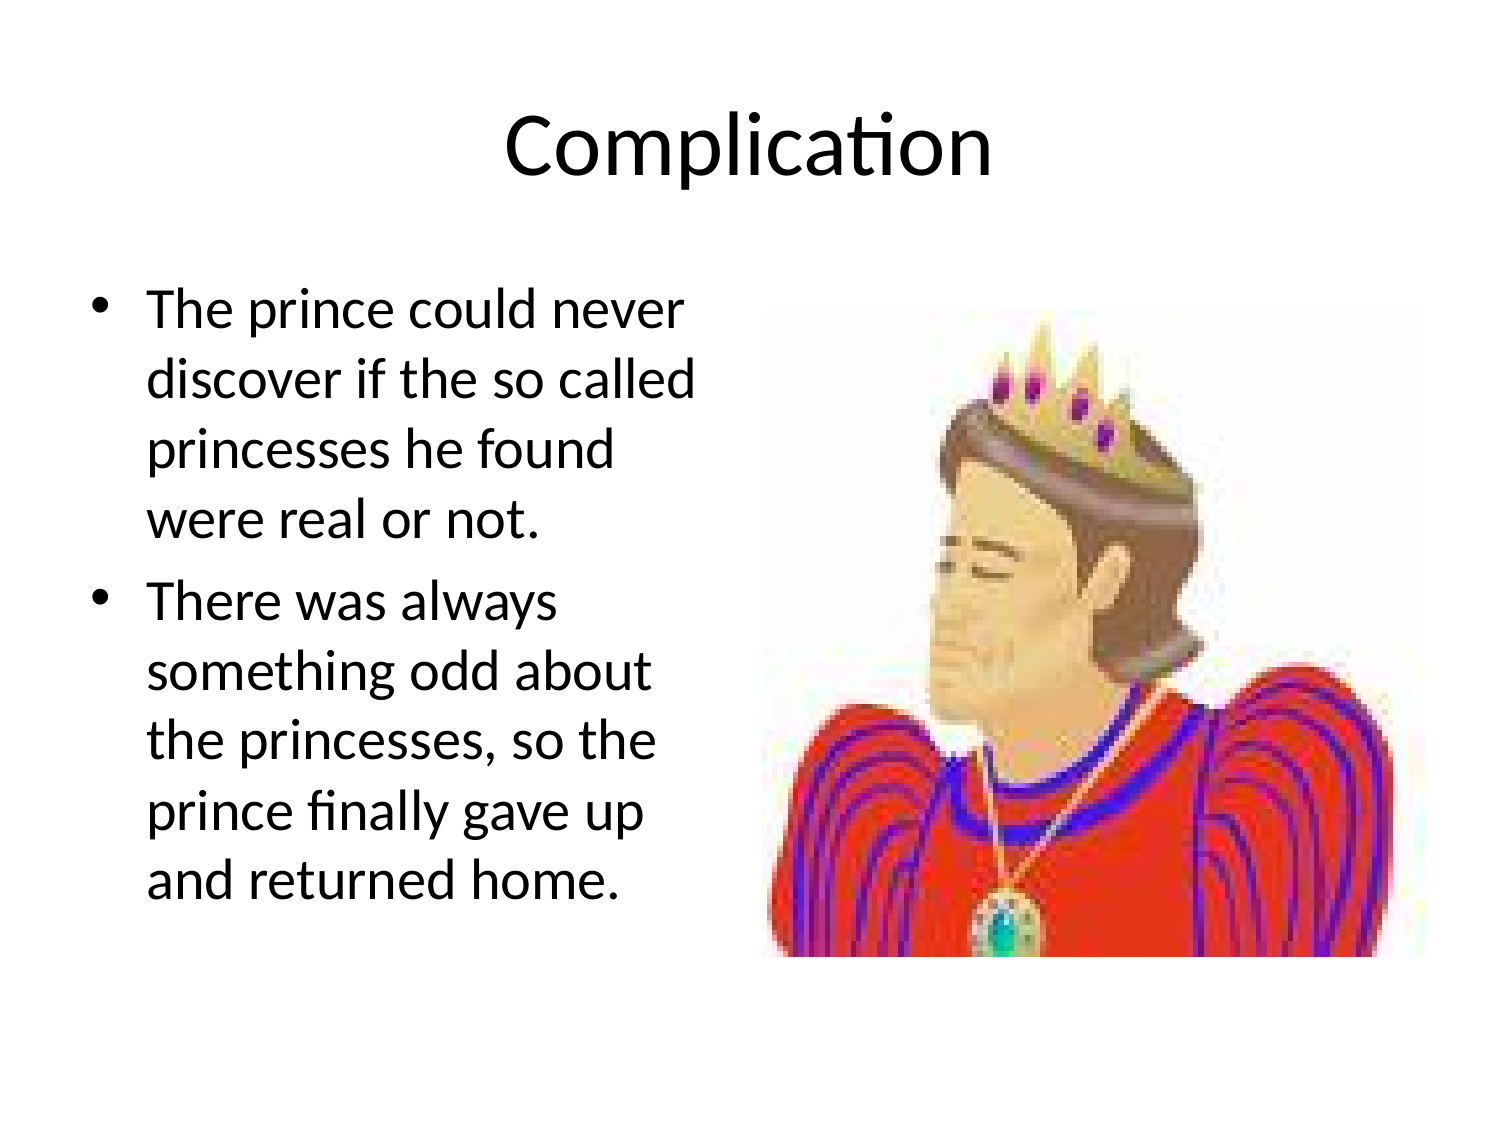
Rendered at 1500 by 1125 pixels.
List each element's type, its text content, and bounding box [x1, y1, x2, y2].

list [762, 262, 1426, 1006]
title Complication [75, 45, 1425, 233]
list The prince could never discover if the so called princesses he found were real or not. There was always something odd about the princesses, so the prince finally gave up and returned home. [75, 262, 738, 1005]
